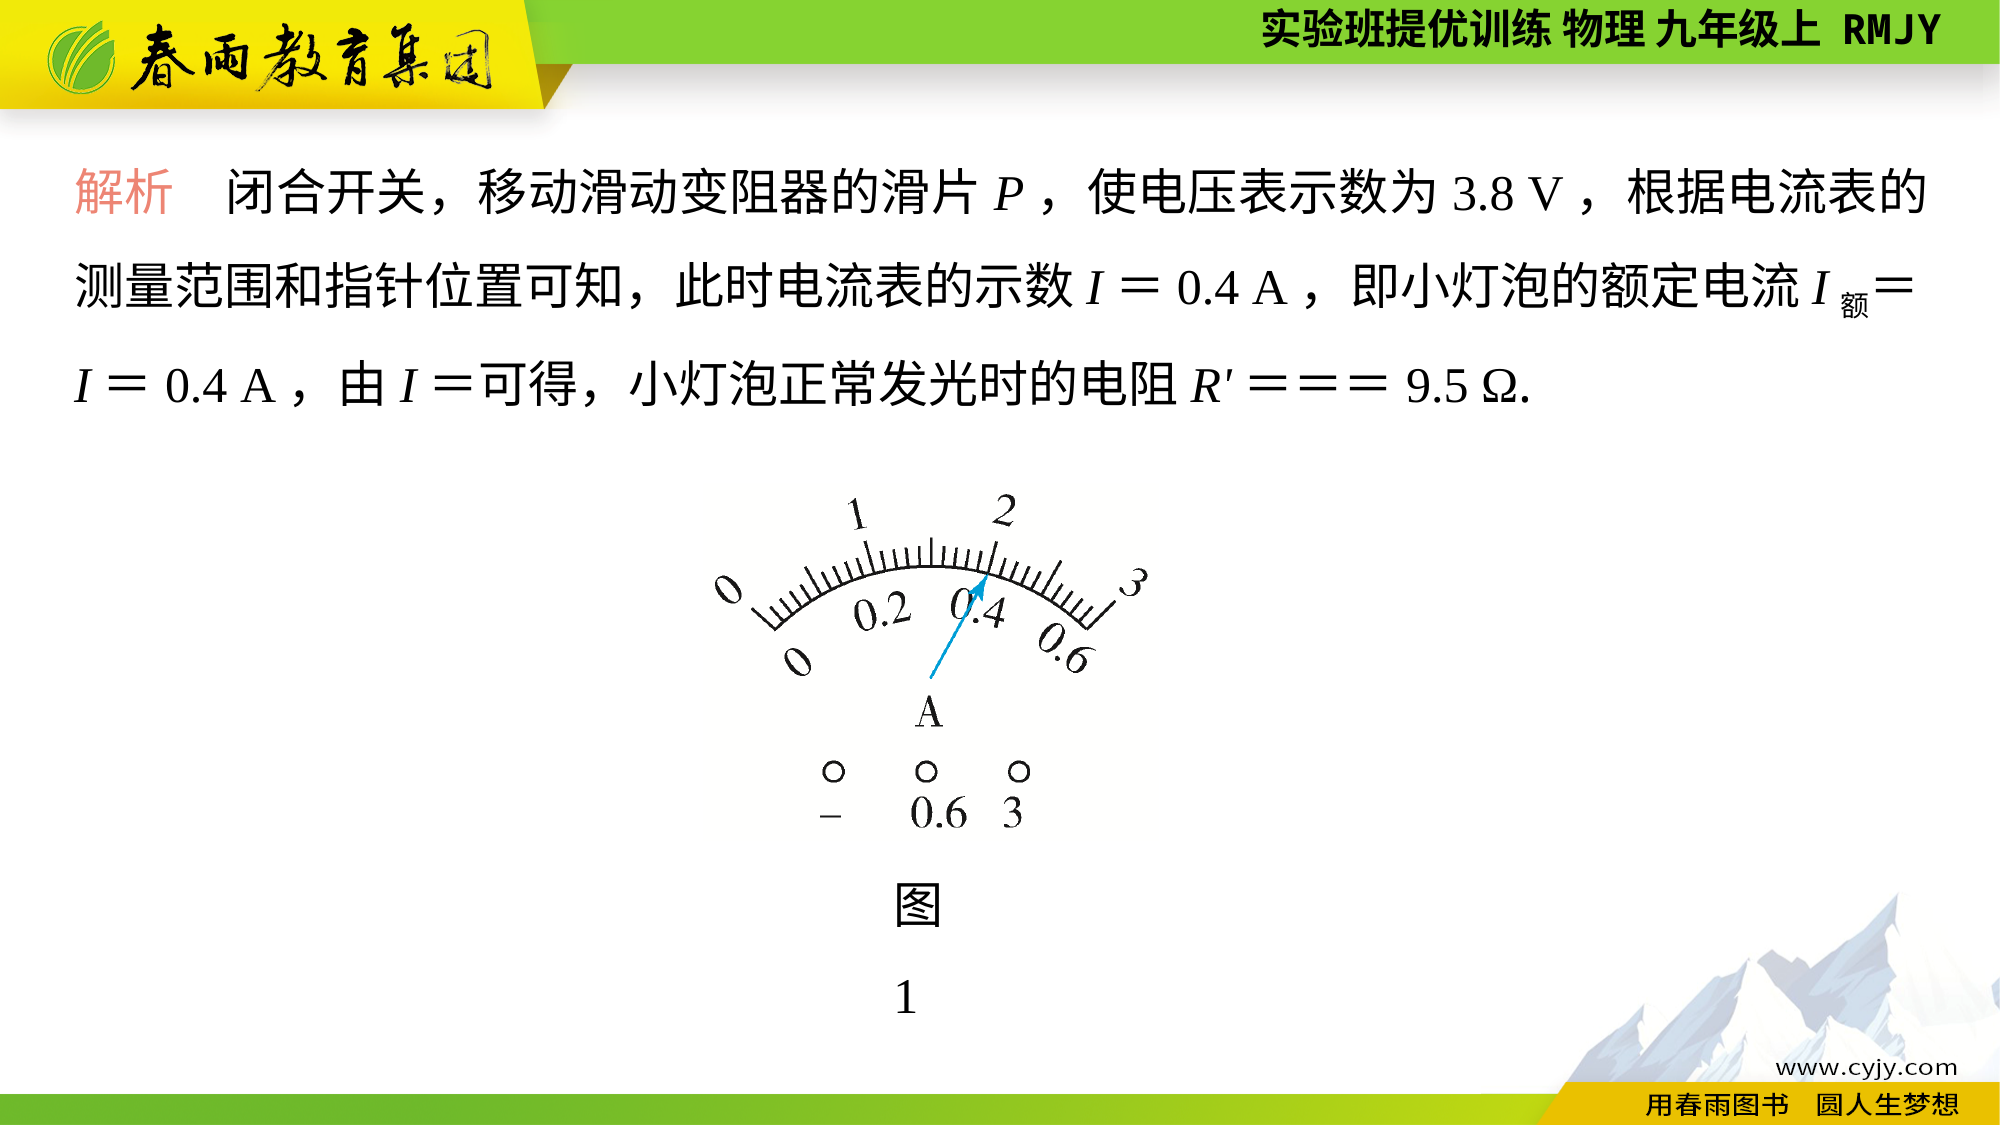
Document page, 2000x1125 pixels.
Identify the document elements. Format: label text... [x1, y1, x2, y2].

picture [0, 0, 2000, 1125]
text_box 图1 [878, 851, 984, 941]
